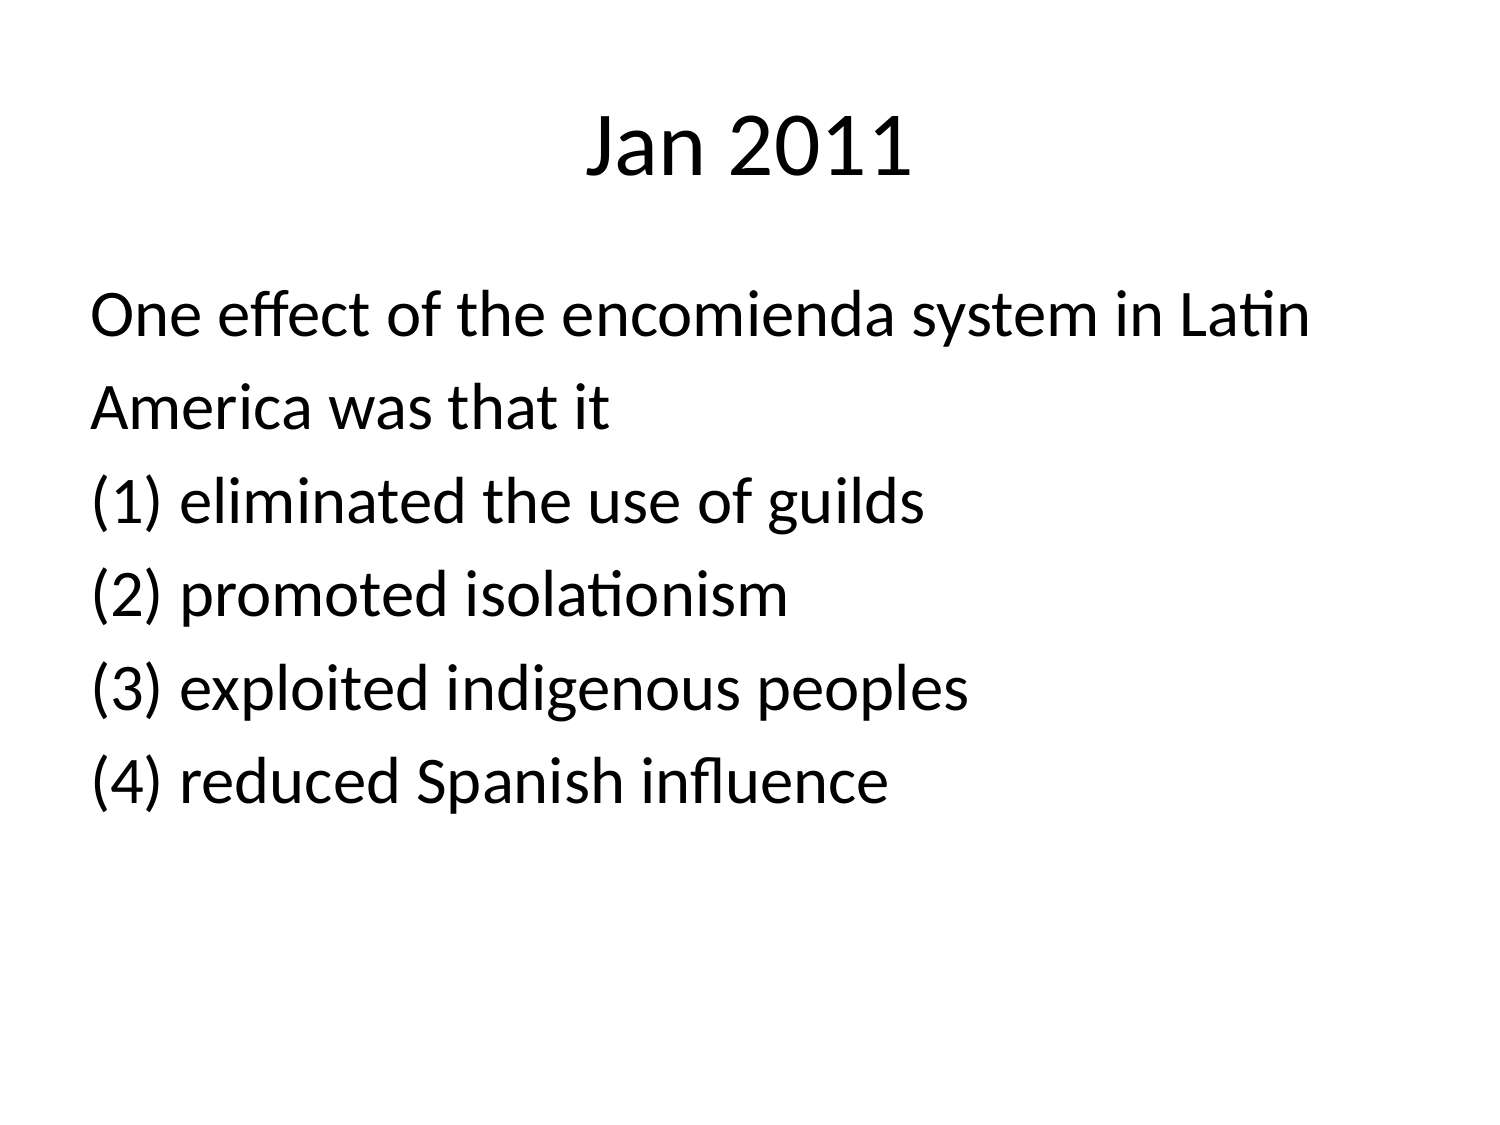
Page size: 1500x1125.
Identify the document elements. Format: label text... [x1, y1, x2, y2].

title Jan 2011 [75, 45, 1425, 233]
list One effect of the encomienda system in Latin America was that it (1) eliminated the use of guilds (2) promoted isolationism (3) exploited indigenous peoples (4) reduced Spanish influence [75, 262, 1425, 1005]
